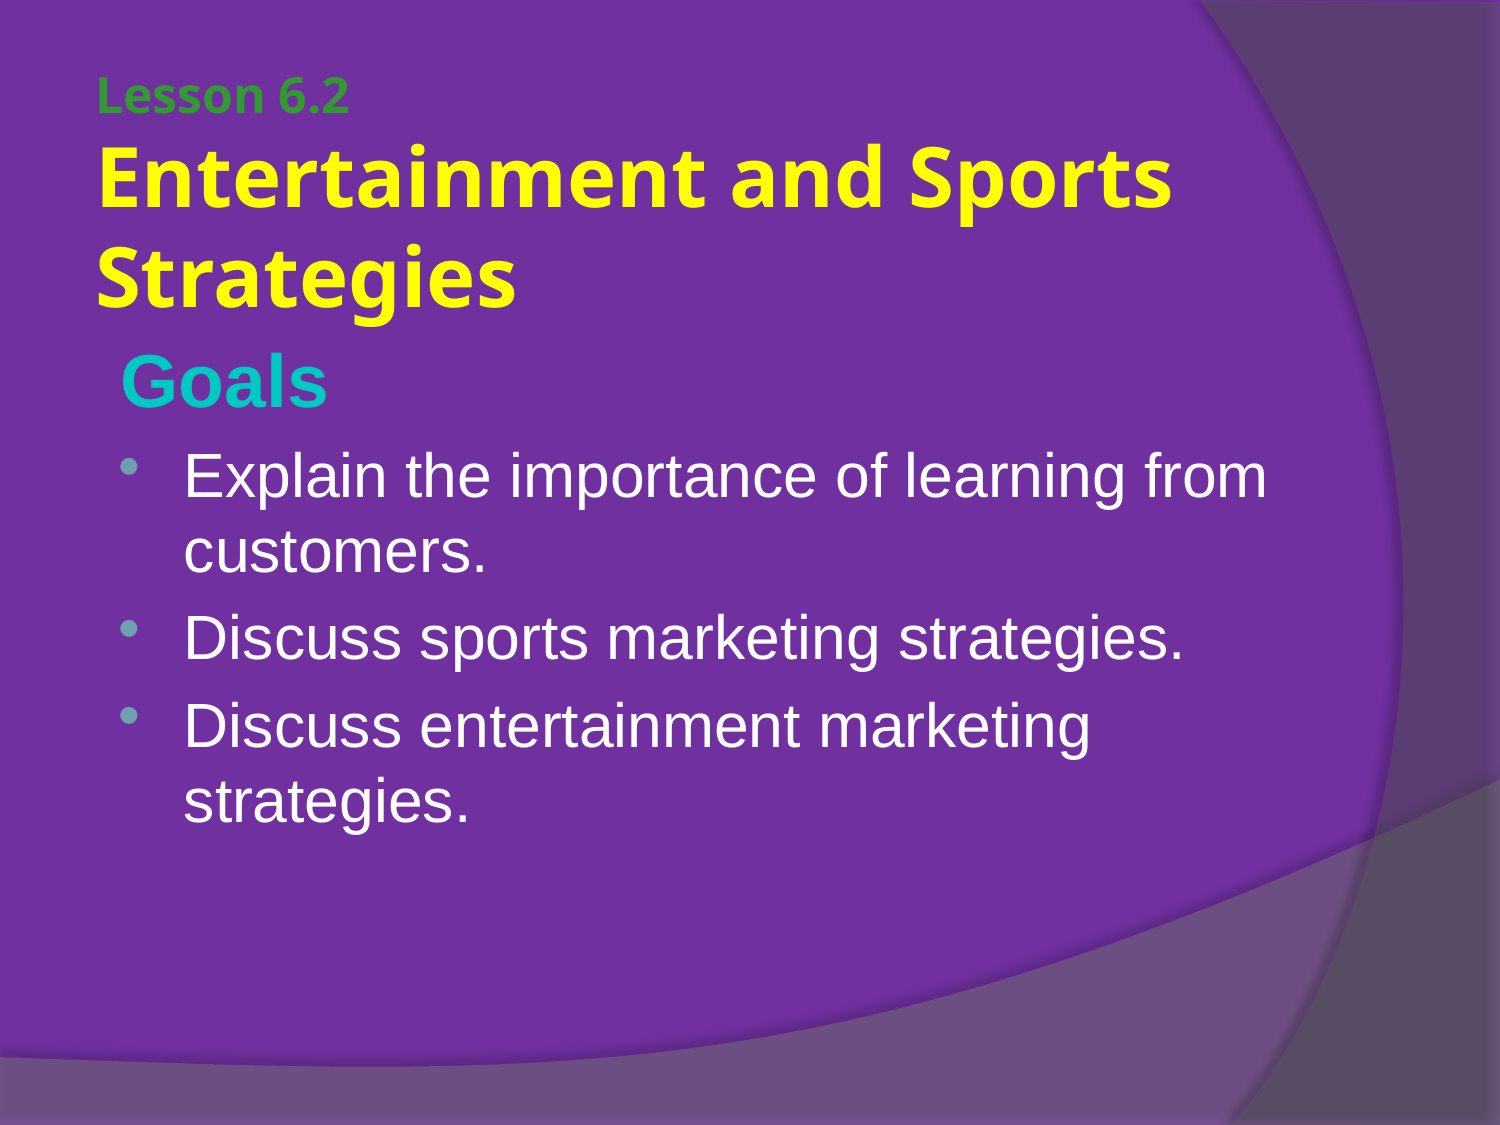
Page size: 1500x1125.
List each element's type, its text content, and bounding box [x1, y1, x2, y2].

title Lesson 6.2 Entertainment and Sports Strategies [87, 99, 1438, 288]
list Goals Explain the importance of learning from customers. Discuss sports marketing strategies. Discuss entertainment marketing strategies. [99, 324, 1375, 975]
